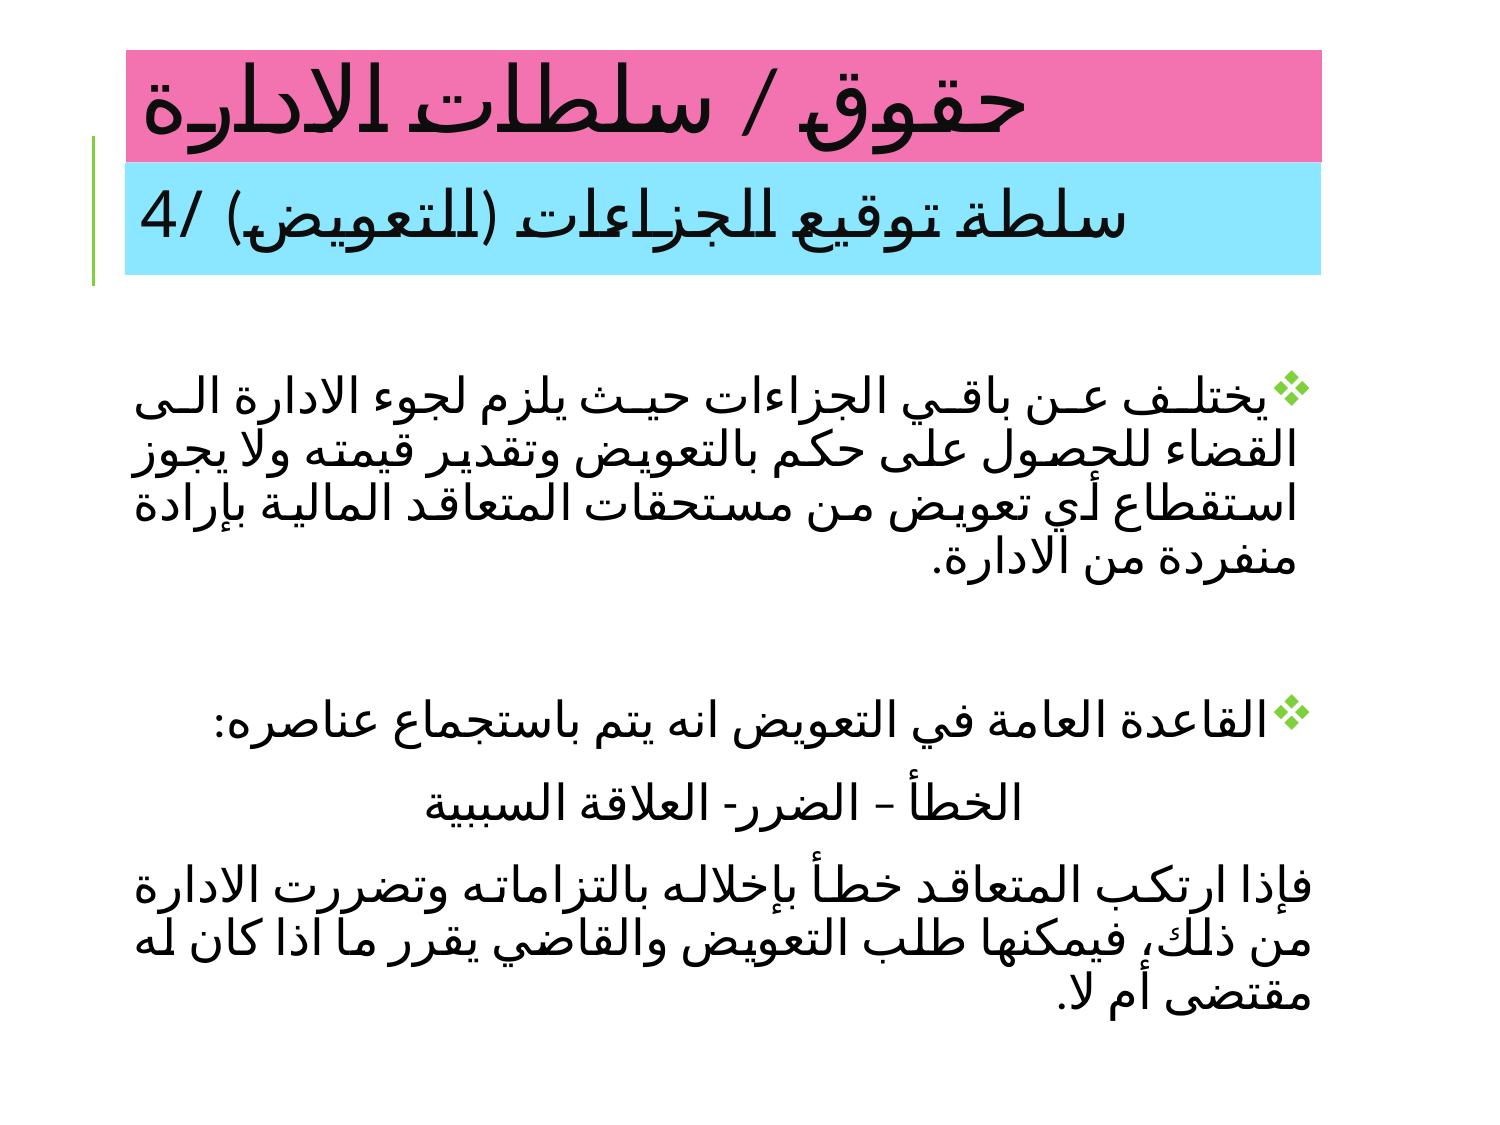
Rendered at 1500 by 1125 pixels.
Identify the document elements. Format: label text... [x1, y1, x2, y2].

text_box 4/ سلطة توقيع الجزاءات (التعويض) [124, 162, 1321, 275]
list يختلف عن باقي الجزاءات حيث يلزم لجوء الادارة الى القضاء للحصول على حكم بالتعويض وتقدير قيمته ولا يجوز استقطاع أي تعويض من مستحقات المتعاقد المالية بإرادة منفردة من الادارة. القاعدة العامة في التعويض انه يتم باستجماع عناصره: الخطأ – الضرر- العلاقة السببية فإذا ارتكب المتعاقد خطأ بإخلاله بالتزاماته وتضررت الادارة من ذلك، فيمكنها طلب التعويض والقاضي يقرر ما اذا كان له مقتضى أم لا. [126, 275, 1322, 1035]
title حقوق / سلطات الادارة [126, 50, 1322, 163]
